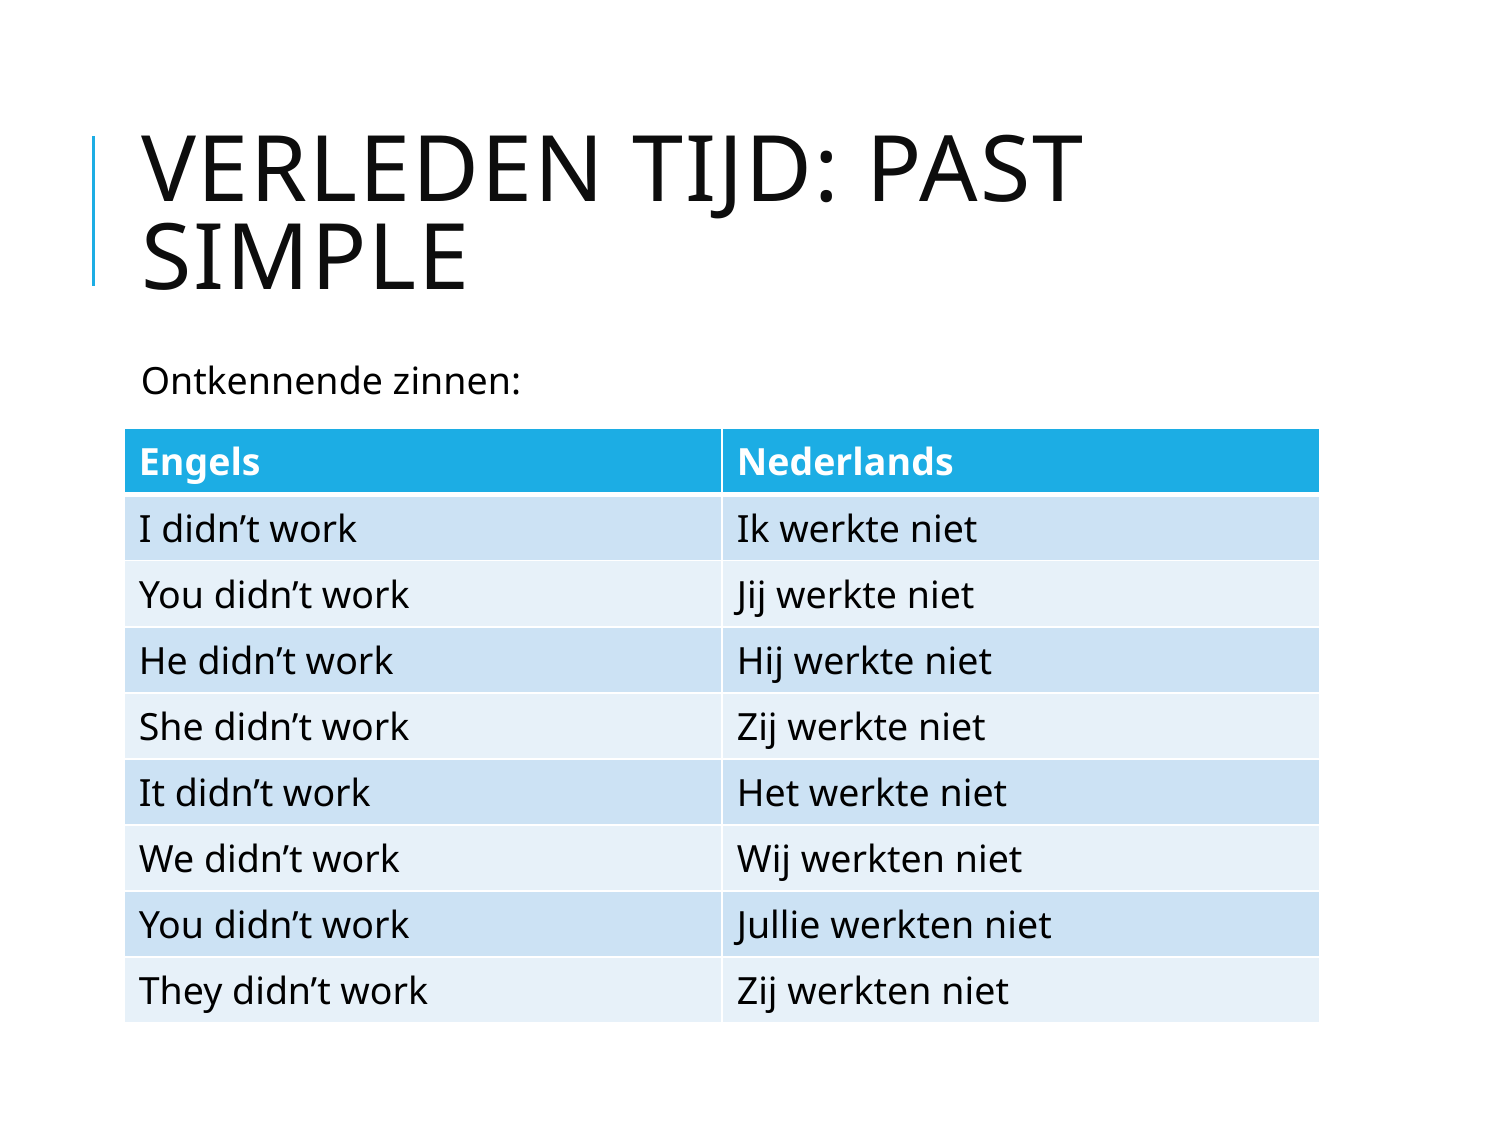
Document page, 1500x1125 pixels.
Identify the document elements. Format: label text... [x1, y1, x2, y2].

table_cell We didn’t work [125, 826, 721, 890]
table_cell It didn’t work [125, 760, 721, 824]
table_cell Zij werkte niet [723, 694, 1319, 758]
table_cell They didn’t work [125, 958, 721, 1022]
table_cell Het werkte niet [723, 760, 1319, 824]
table_cell Wij werkten niet [723, 826, 1319, 890]
text_box Ontkennende zinnen: [126, 349, 1322, 410]
table_header Nederlands [723, 429, 1319, 492]
table_cell You didn’t work [125, 561, 721, 626]
table_cell Jullie werkten niet [723, 892, 1319, 956]
table_cell He didn’t work [125, 628, 721, 692]
table_cell I didn’t work [125, 497, 721, 560]
table_cell Jij werkte niet [723, 561, 1319, 626]
table_cell She didn’t work [125, 694, 721, 758]
table_cell You didn’t work [125, 892, 721, 956]
table_cell Zij werkten niet [723, 958, 1319, 1022]
title Verleden tijd: past simple [126, 96, 1322, 342]
table_cell Hij werkte niet [723, 628, 1319, 692]
table_cell Ik werkte niet [723, 497, 1319, 560]
table_header Engels [125, 429, 721, 492]
